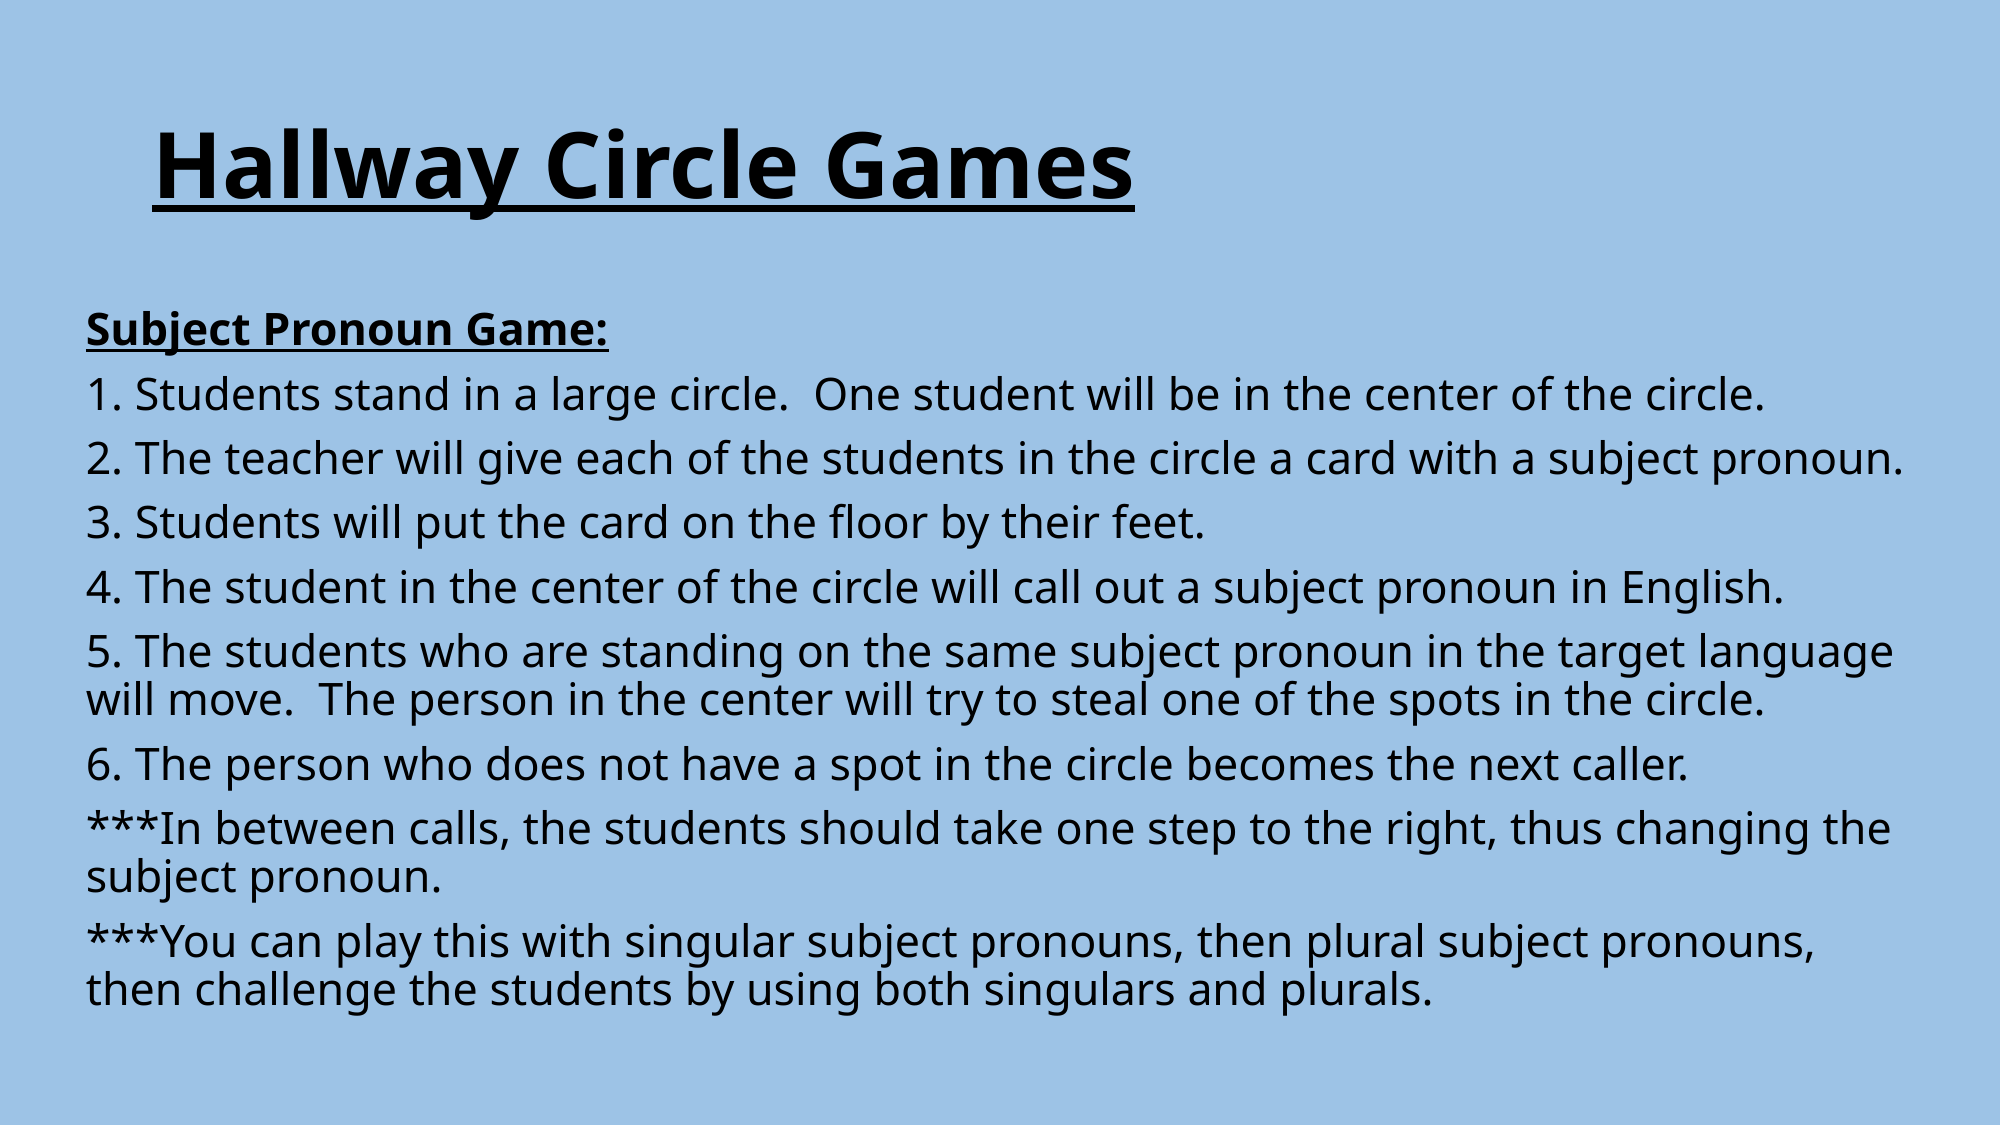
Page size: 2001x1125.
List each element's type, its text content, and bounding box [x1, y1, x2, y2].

title Hallway Circle Games [137, 59, 1863, 278]
list Subject Pronoun Game: 1. Students stand in a large circle. One student will be in the center of the circle. 2. The teacher will give each of the students in the circle a card with a subject pronoun. 3. Students will put the card on the floor by their feet. 4. The student in the center of the circle will call out a subject pronoun in English. 5. The students who are standing on the same subject pronoun in the target language will move. The person in the center will try to steal one of the spots in the circle. 6. The person who does not have a spot in the circle becomes the next caller. ***In between calls, the students should take one step to the right, thus changing the subject pronoun. ***You can play this with singular subject pronouns, then plural subject pronouns, then challenge the students by using both singulars and plurals. [70, 299, 1928, 1059]
